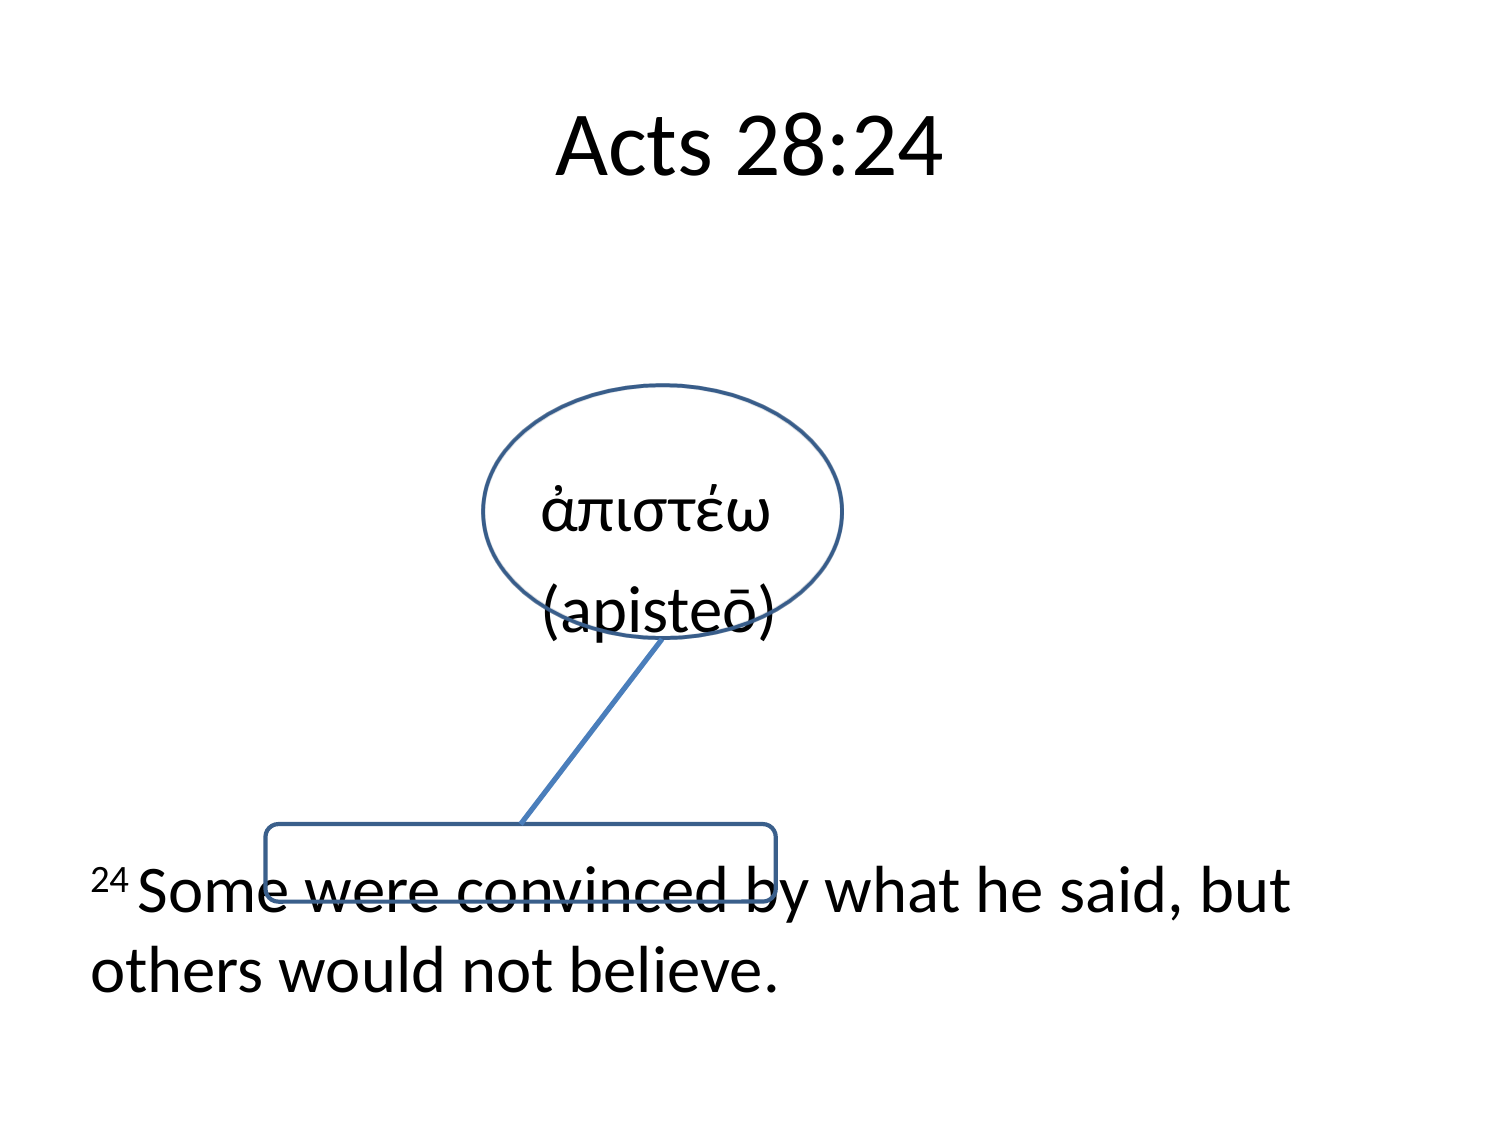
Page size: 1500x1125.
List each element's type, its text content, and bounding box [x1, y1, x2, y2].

text_box [263, 821, 778, 904]
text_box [520, 638, 663, 825]
picture [480, 382, 844, 640]
title Acts 28:24 [75, 45, 1425, 233]
list ἀπιστέω (apisteō) 24 Some were convinced by what he said, but others would not believe. [75, 262, 1425, 1005]
